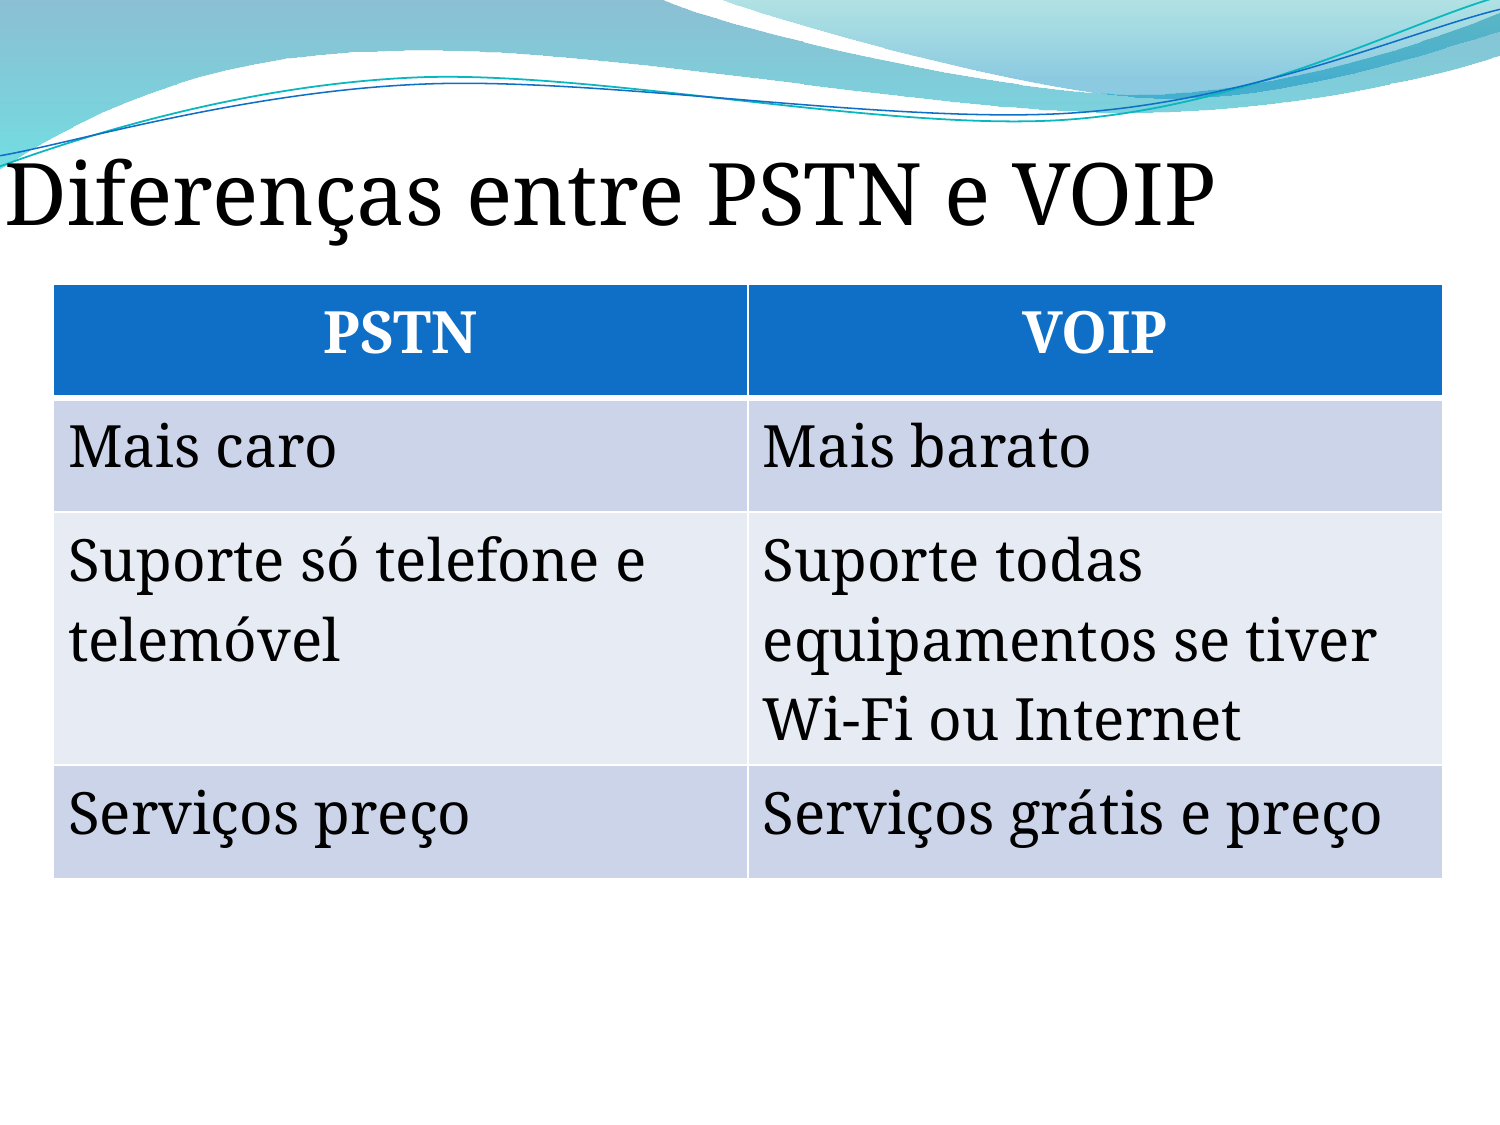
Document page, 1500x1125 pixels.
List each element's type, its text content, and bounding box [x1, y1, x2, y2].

text_box Diferenças entre PSTN e VOIP [0, 90, 1223, 284]
table_cell Serviços preço [54, 766, 747, 878]
table_cell Suporte todas equipamentos se tiver Wi-Fi ou Internet [749, 513, 1442, 764]
table_cell Mais caro [54, 401, 747, 511]
table_header PSTN [54, 285, 747, 395]
table_cell Mais barato [749, 401, 1442, 511]
table_header VOIP [749, 285, 1442, 395]
table_cell Suporte só telefone e telemóvel [54, 513, 747, 764]
table_cell Serviços grátis e preço [749, 766, 1442, 878]
